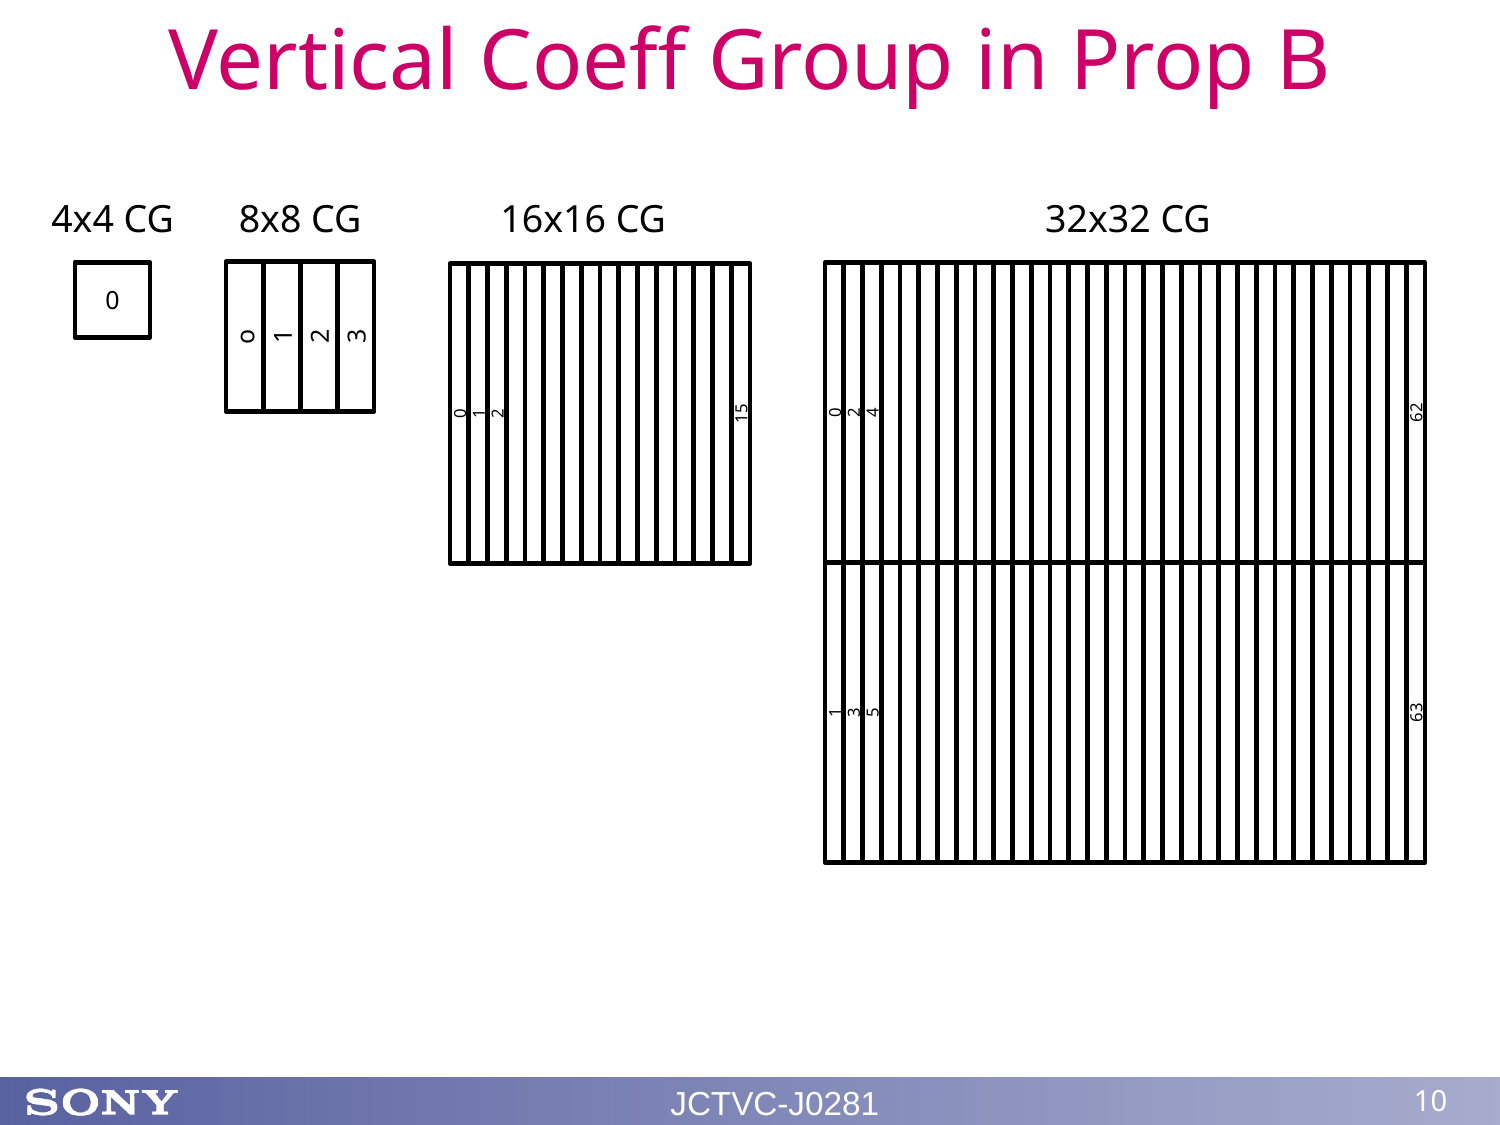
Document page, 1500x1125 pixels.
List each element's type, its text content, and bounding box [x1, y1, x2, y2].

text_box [449, 263, 751, 564]
text_box 32x32 CG [1030, 187, 1236, 248]
text_box 16x16 CG [485, 187, 681, 248]
slide_number 10 [1149, 1074, 1463, 1125]
text_box 0 [74, 262, 150, 338]
title Vertical Coeff Group in Prop B [112, 0, 1388, 115]
text_box 4x4 CG [36, 187, 189, 248]
picture [26, 1088, 178, 1116]
footer JCTVC-J0281 [537, 1074, 1013, 1125]
text_box 8x8 CG [223, 187, 377, 248]
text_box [824, 262, 1426, 863]
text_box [224, 262, 376, 411]
